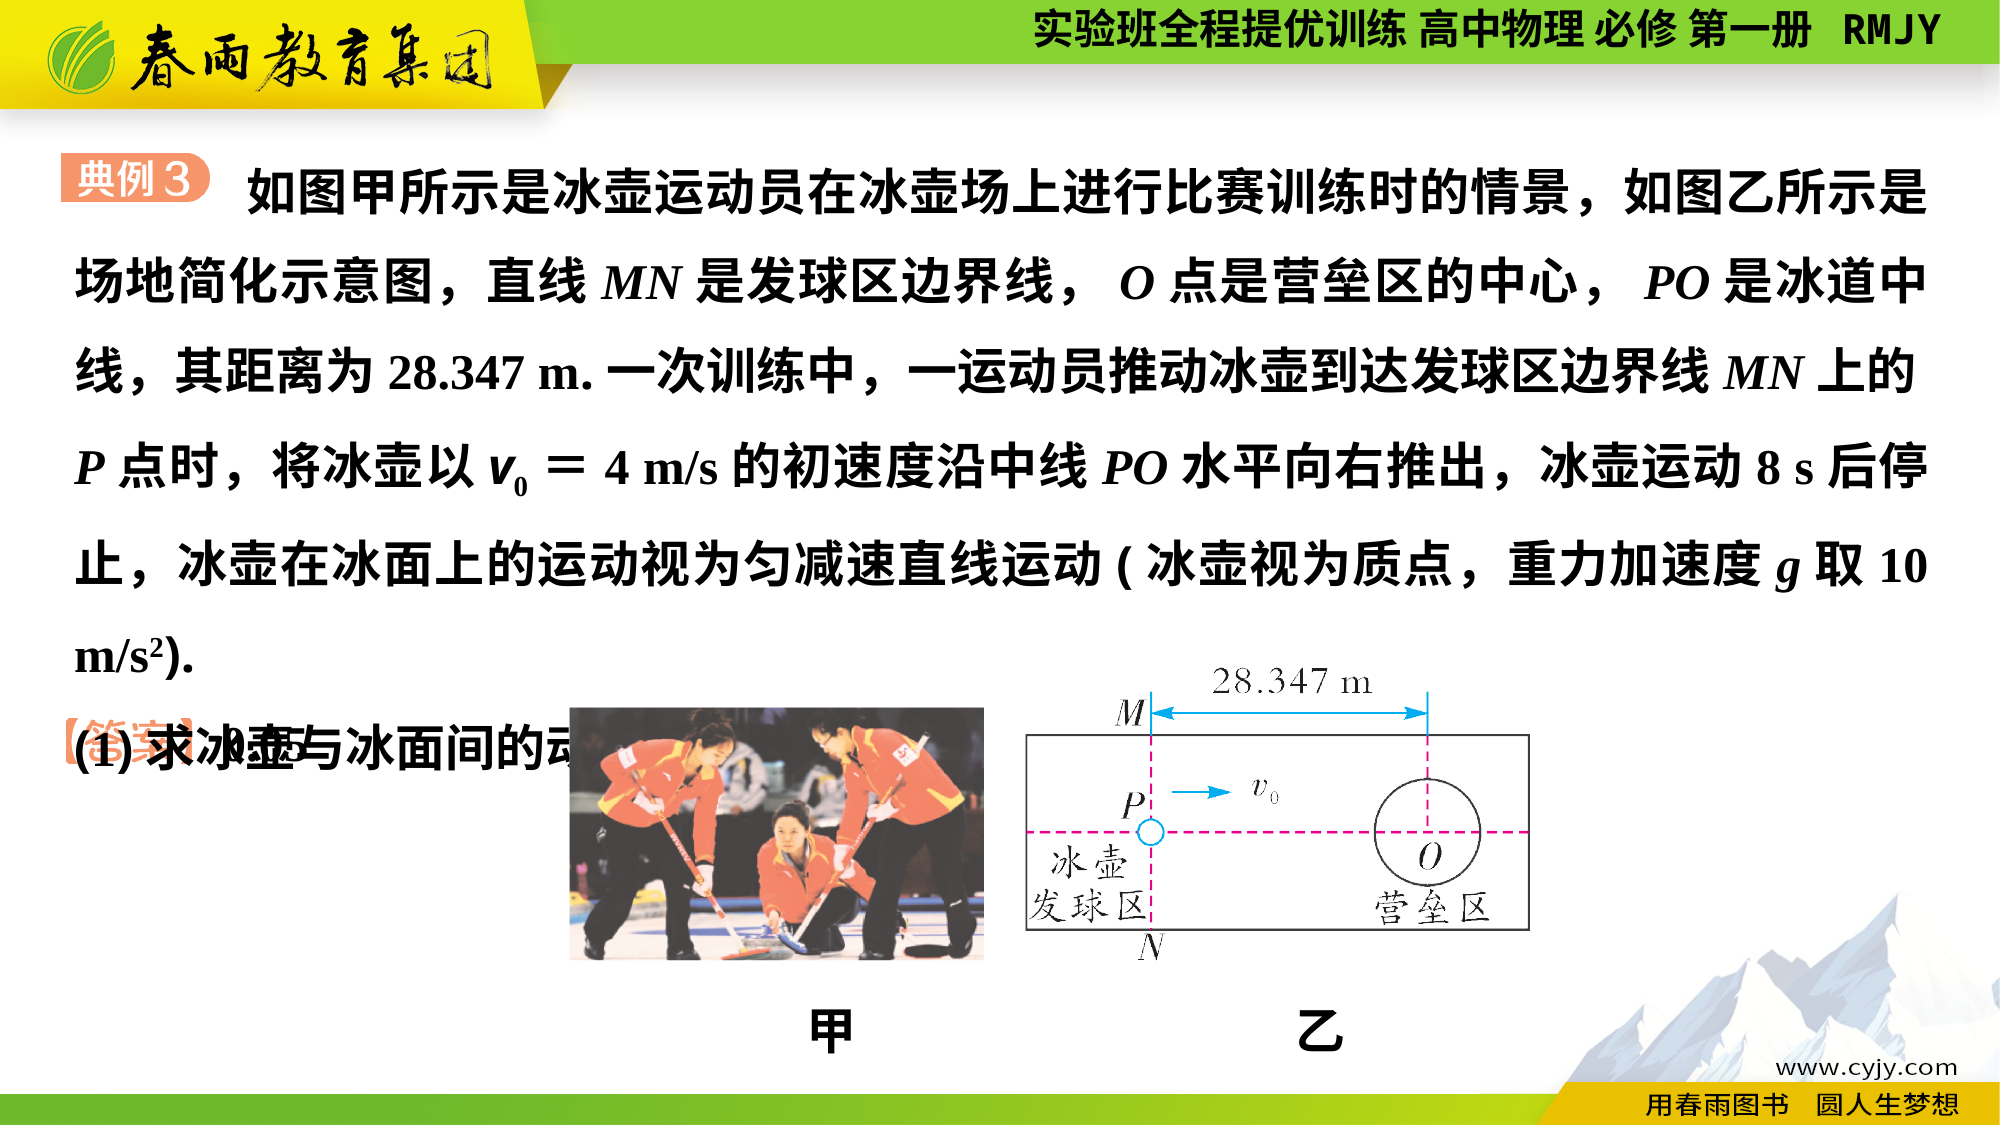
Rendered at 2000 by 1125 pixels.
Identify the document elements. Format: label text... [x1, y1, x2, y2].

picture [0, 0, 2000, 1125]
text_box 甲 乙 [791, 971, 1360, 1067]
list 如图甲所示是冰壶运动员在冰壶场上进行比赛训练时的情景，如图乙所示是场地简化示意图，直线MN是发球区边界线，O点是营垒区的中心，PO是冰道中线，其距离为28.347 m.一次训练中，一运动员推动冰壶到达发球区边界线MN上的P点时，将冰壶以v0＝4 m/s的初速度沿中线PO水平向右推出，冰壶运动8 s后停止，冰壶在冰面上的运动视为匀减速直线运动(冰壶视为质点，重力加速度g取10 m/s2). (1)求冰壶与冰面间的动摩擦因数μ1. [59, 122, 1944, 683]
text_box 0.05 [206, 704, 324, 780]
